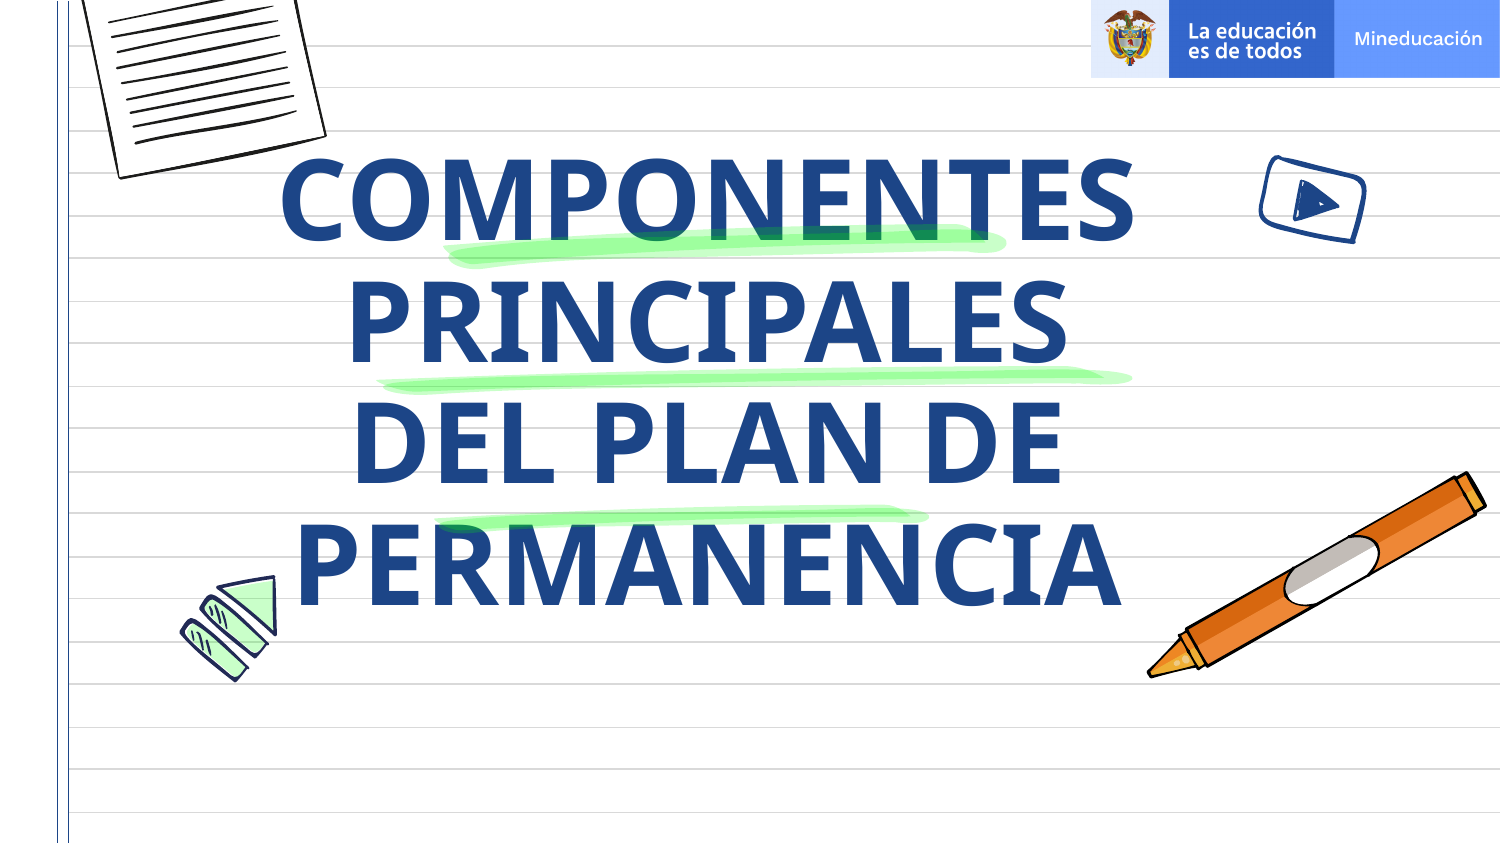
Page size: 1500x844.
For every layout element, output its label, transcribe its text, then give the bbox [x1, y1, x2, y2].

title COMPONENTES PRINCIPALES DEL PLAN DE PERMANENCIA [229, 264, 1186, 508]
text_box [426, 504, 931, 534]
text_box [434, 223, 1009, 270]
picture [1091, 0, 1500, 78]
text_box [1260, 164, 1366, 238]
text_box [364, 365, 1136, 396]
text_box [179, 570, 278, 682]
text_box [1123, 536, 1500, 622]
